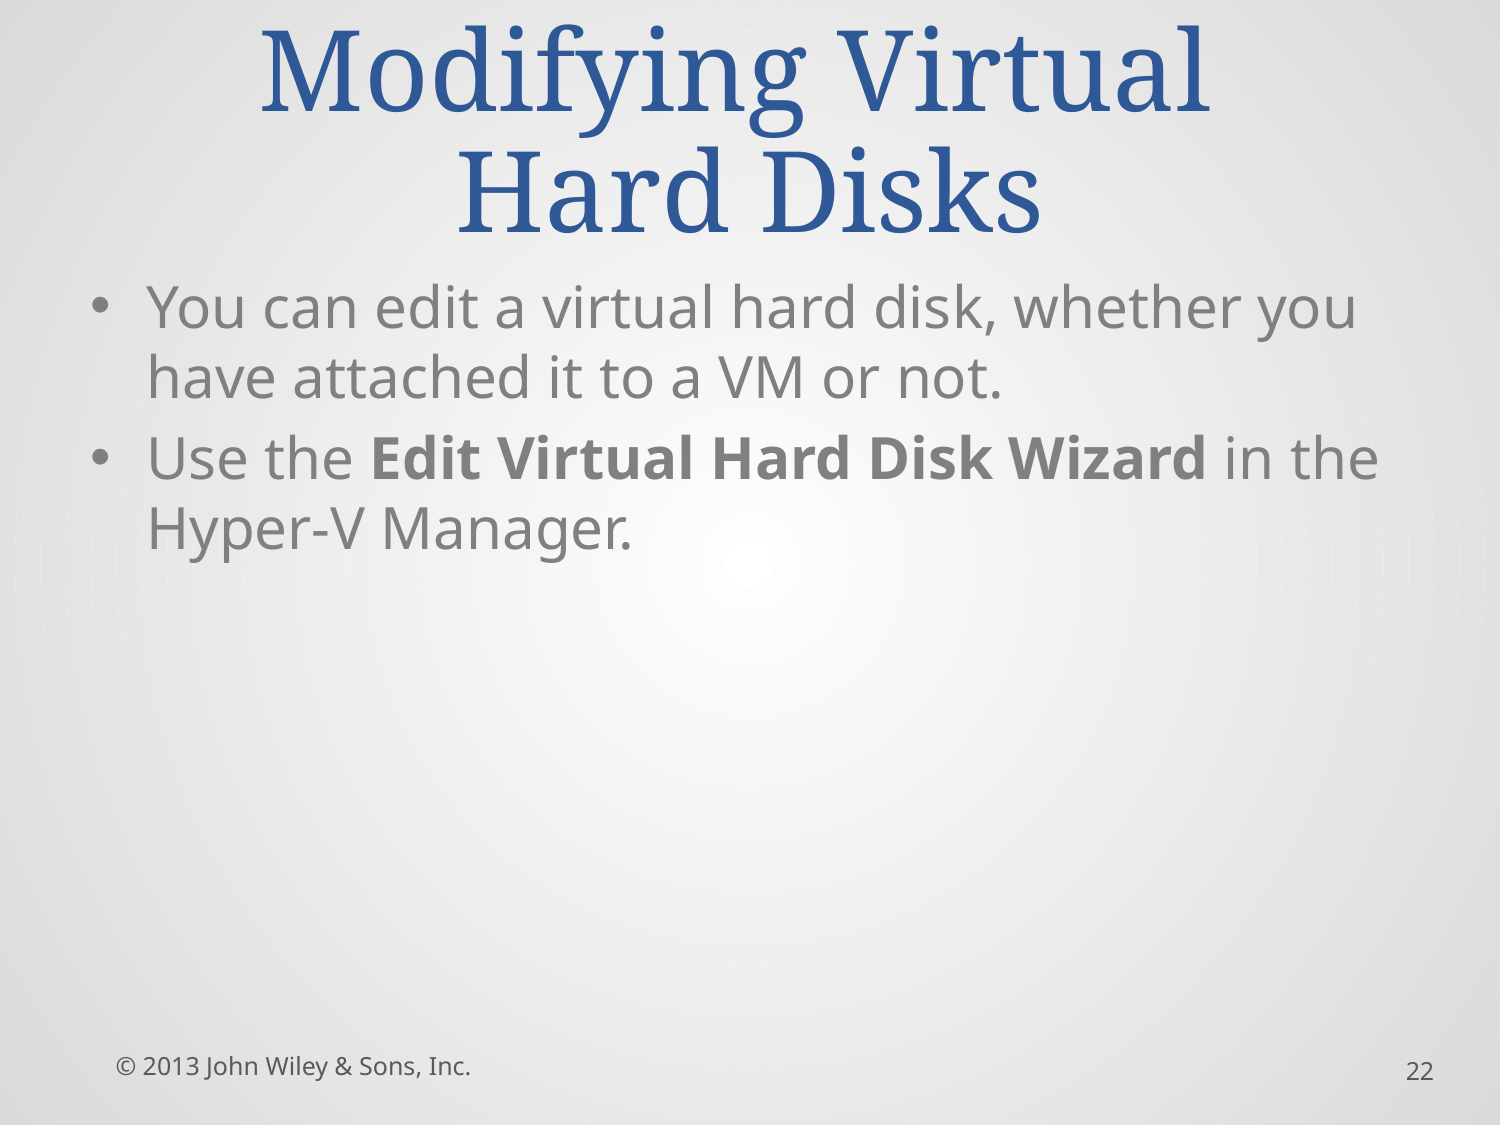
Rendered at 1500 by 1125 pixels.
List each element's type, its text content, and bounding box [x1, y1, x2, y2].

footer © 2013 John Wiley & Sons, Inc. [108, 1037, 576, 1098]
slide_number 22 [1401, 1042, 1494, 1103]
list You can edit a virtual hard disk, whether you have attached it to a VM or not. Use the Edit Virtual Hard Disk Wizard in the Hyper-V Manager. [75, 262, 1425, 1005]
title Modifying Virtual Hard Disks [75, 0, 1425, 262]
